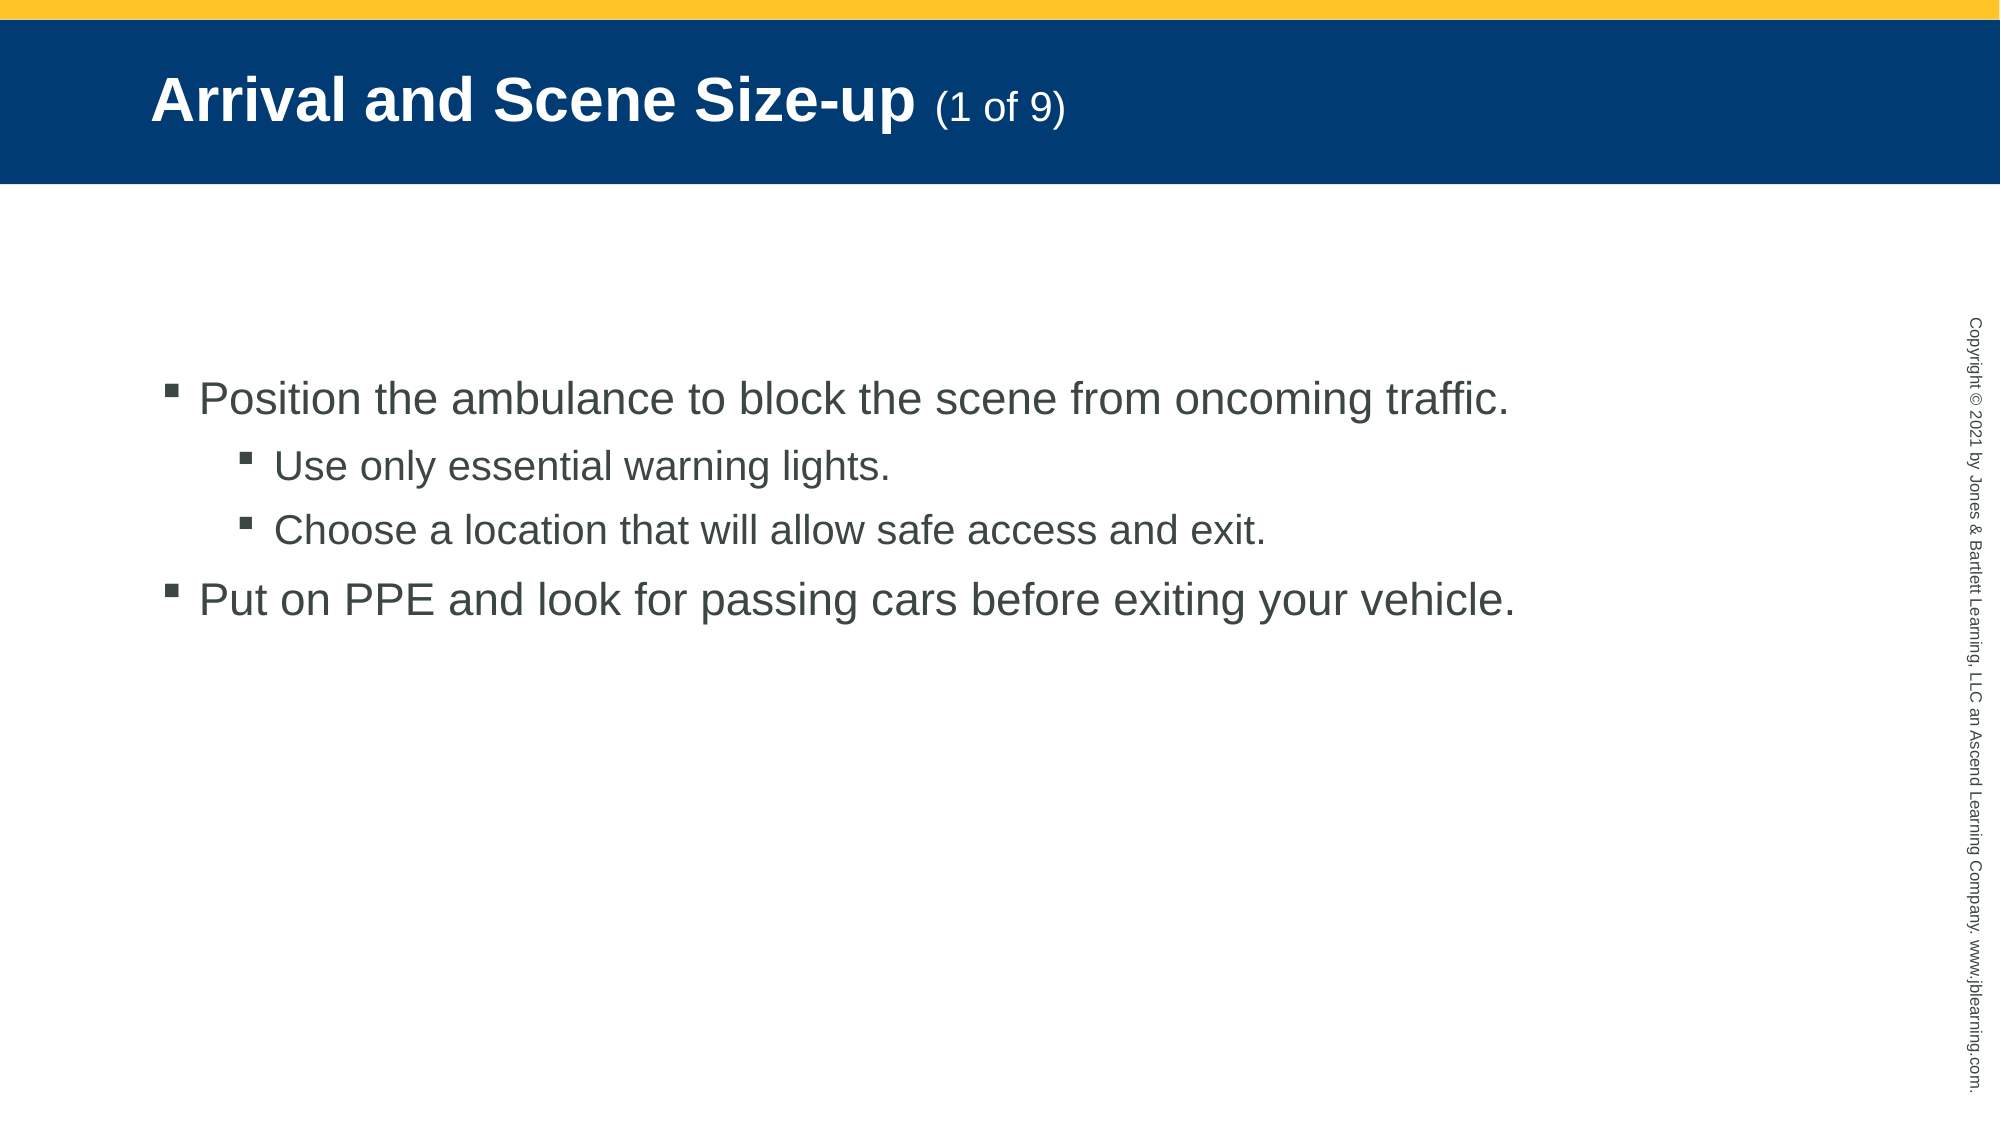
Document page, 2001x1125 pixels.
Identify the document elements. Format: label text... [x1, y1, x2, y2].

title Arrival and Scene Size-up (1 of 9) [0, 19, 2000, 185]
list Position the ambulance to block the scene from oncoming traffic. Use only essential warning lights. Choose a location that will allow safe access and exit. Put on PPE and look for passing cars before exiting your vehicle. [146, 361, 1859, 1016]
